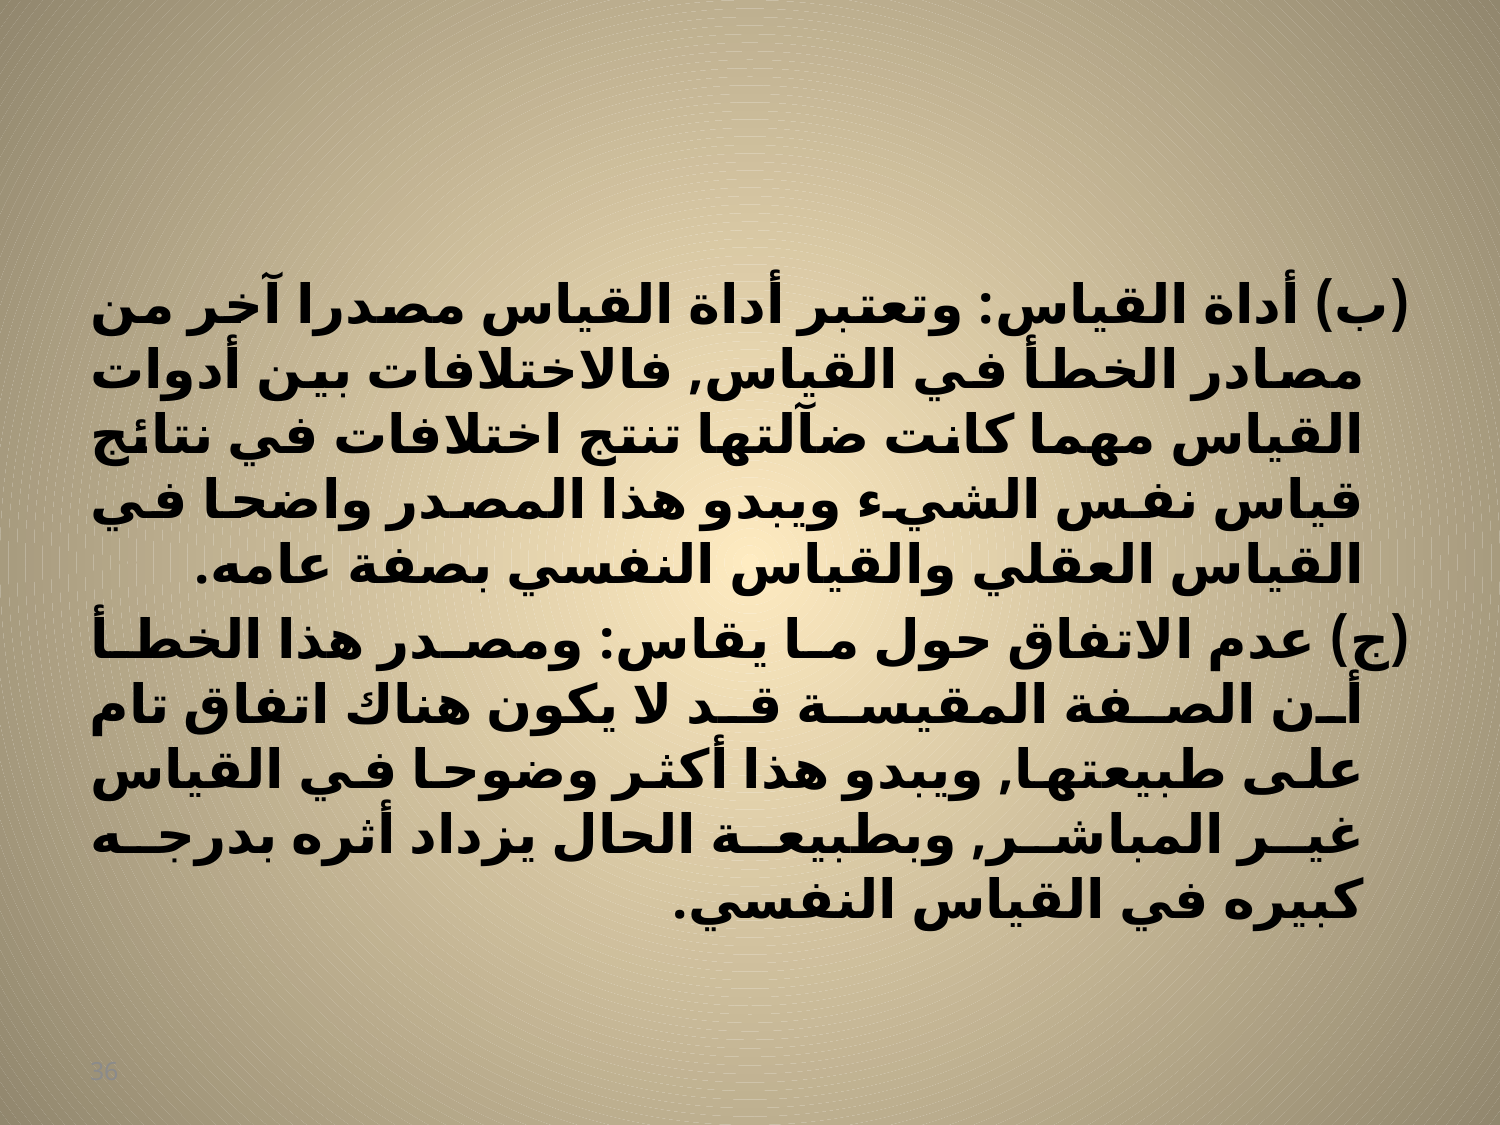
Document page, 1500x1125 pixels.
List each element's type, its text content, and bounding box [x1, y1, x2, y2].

list (ب) أداة القياس: وتعتبر أداة القياس مصدرا آخر من مصادر الخطأ في القياس, فالاختلافات بين أدوات القياس مهما كانت ضآلتها تنتج اختلافات في نتائج قياس نفس الشيء ويبدو هذا المصدر واضحا في القياس العقلي والقياس النفسي بصفة عامه. (ج) عدم الاتفاق حول ما يقاس: ومصدر هذا الخطأ أن الصفة المقيسة قد لا يكون هناك اتفاق تام على طبيعتها, ويبدو هذا أكثر وضوحا في القياس غير المباشر, وبطبيعة الحال يزداد أثره بدرجه كبيره في القياس النفسي. [75, 262, 1425, 1005]
slide_number 36 [75, 1042, 425, 1103]
